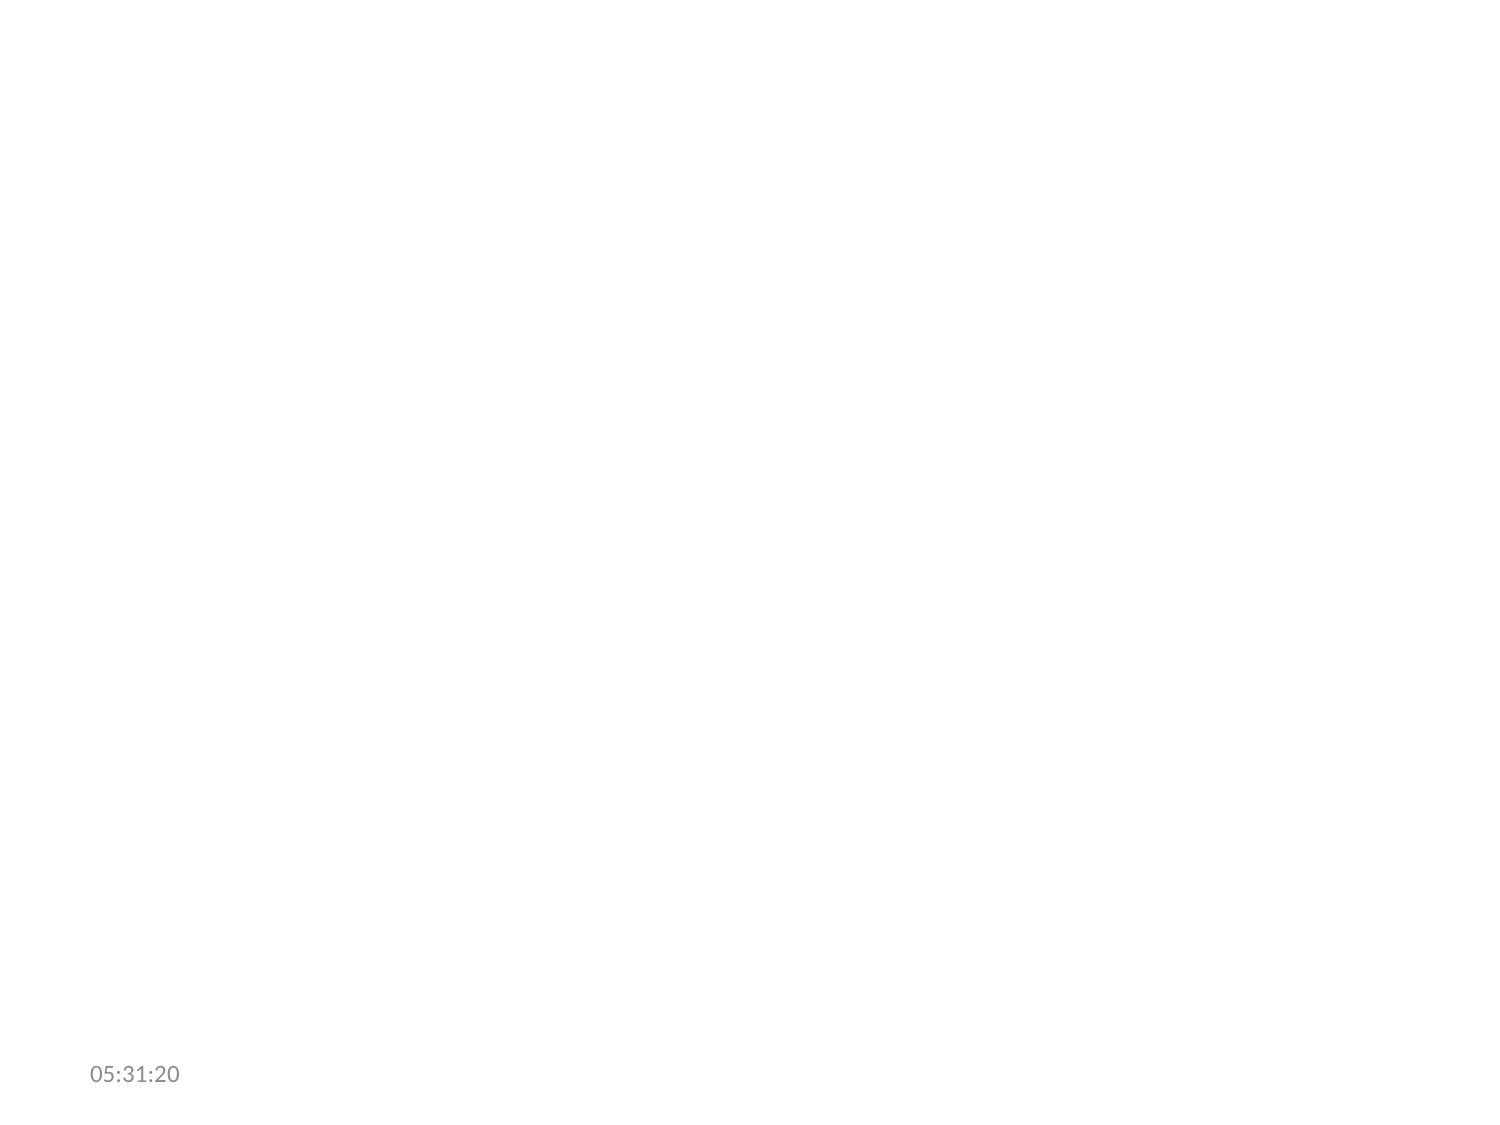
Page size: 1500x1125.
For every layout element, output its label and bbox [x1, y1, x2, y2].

slide_number [75, 1042, 425, 1103]
